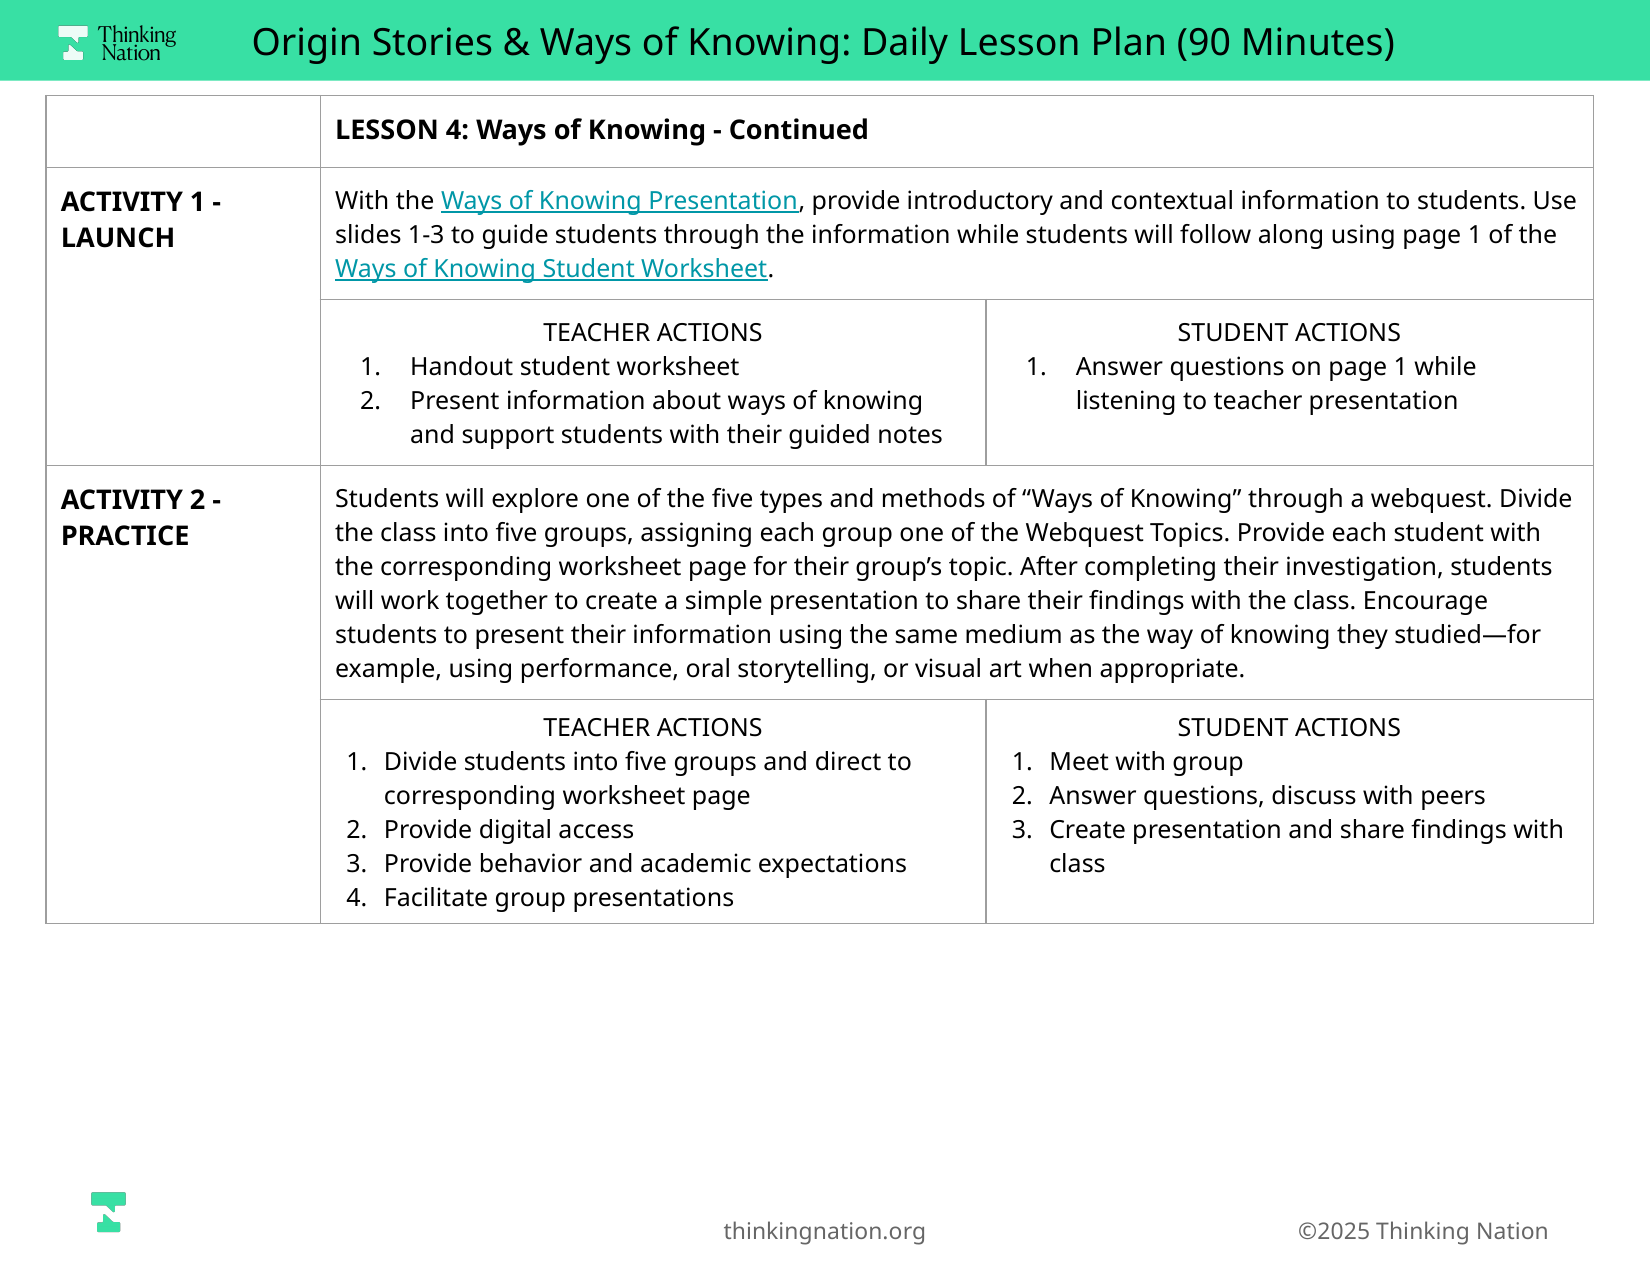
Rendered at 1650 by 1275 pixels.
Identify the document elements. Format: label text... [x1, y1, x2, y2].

text_box Origin Stories & Ways of Knowing: Daily Lesson Plan (90 Minutes) [0, 0, 1650, 81]
table_cell Students will explore one of the five types and methods of “Ways of Knowing” through a webquest. Divide the class into five groups, assigning each group one of the Webquest Topics. Provide each student with the corresponding worksheet page for their group’s topic. After completing their investigation, students will work together to create a simple presentation to share their findings with the class. Encourage students to present their information using the same medium as the way of knowing they studied—for example, using performance, oral storytelling, or visual art when appropriate. [321, 466, 1593, 699]
table_cell TEACHER ACTIONS Divide students into five groups and direct to corresponding worksheet page Provide digital access Provide behavior and academic expectations Facilitate group presentations [321, 700, 985, 923]
table_cell ACTIVITY 1 - LAUNCH [47, 168, 320, 465]
table_cell ACTIVITY 2 - PRACTICE [47, 466, 320, 923]
table_cell STUDENT ACTIONS Meet with group Answer questions, discuss with peers Create presentation and share findings with class [987, 700, 1593, 923]
picture [80, 1184, 136, 1240]
table_header LESSON 4: Ways of Knowing - Continued [321, 96, 1593, 167]
text_box thinkingnation.org [629, 1200, 1021, 1240]
text_box ©2025 Thinking Nation [1174, 1200, 1566, 1240]
table_header [47, 96, 320, 167]
table_cell STUDENT ACTIONS Answer questions on page 1 while listening to teacher presentation [987, 300, 1593, 465]
table_cell With the Ways of Knowing Presentation, provide introductory and contextual information to students. Use slides 1-3 to guide students through the information while students will follow along using page 1 of the Ways of Knowing Student Worksheet. [321, 168, 1593, 299]
table_cell TEACHER ACTIONS Handout student worksheet Present information about ways of knowing and support students with their guided notes [321, 300, 985, 465]
picture [45, 14, 180, 85]
